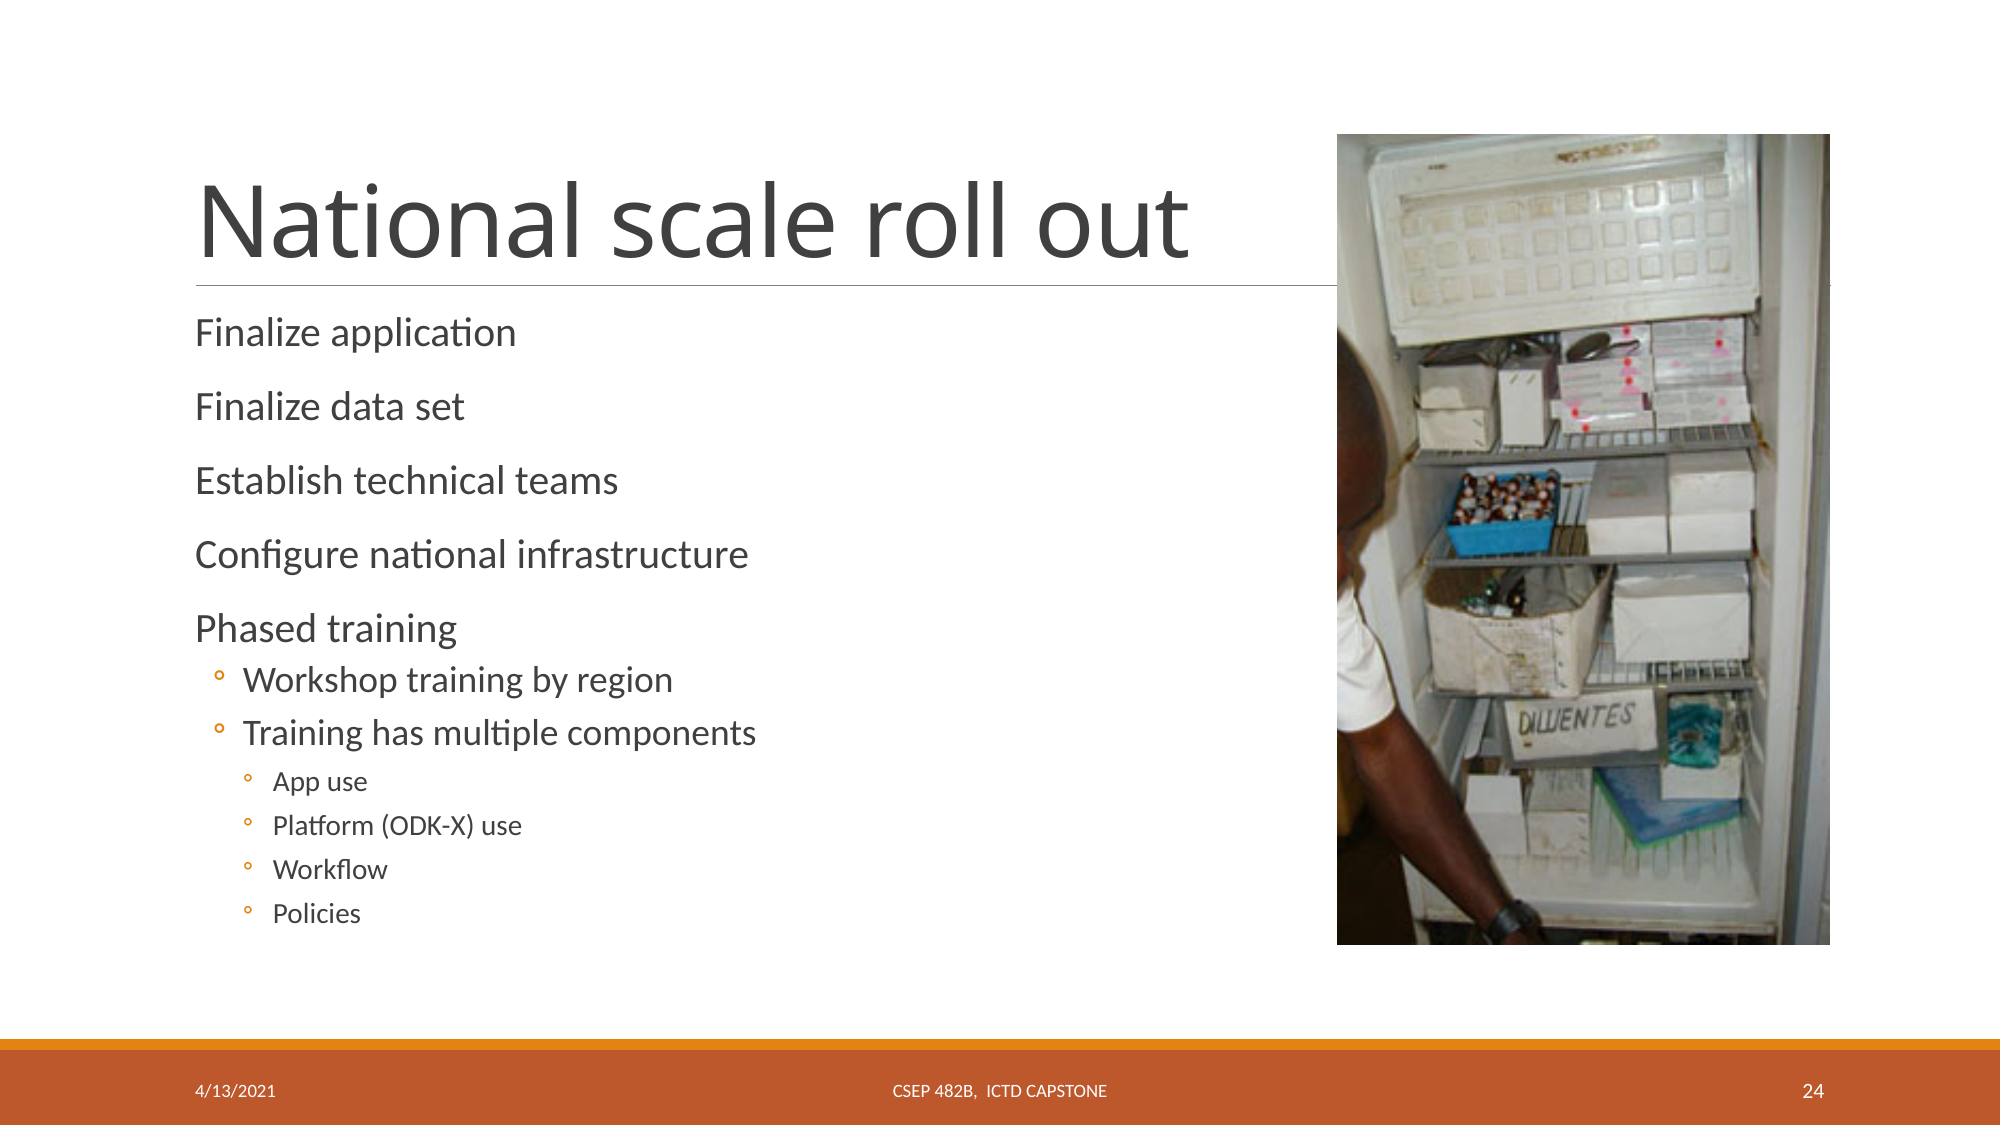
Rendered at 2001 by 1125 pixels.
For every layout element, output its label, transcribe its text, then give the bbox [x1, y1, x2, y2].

list Finalize application Finalize data set Establish technical teams Configure national infrastructure Phased training Workshop training by region Training has multiple components App use Platform (ODK-X) use Workflow Policies [180, 302, 1830, 963]
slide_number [180, 1059, 586, 1120]
picture [1336, 133, 1831, 946]
footer CSEP 482B, ICTD Capstone [604, 1059, 1396, 1120]
slide_number 24 [1624, 1059, 1840, 1120]
title National scale roll out [180, 47, 1830, 285]
